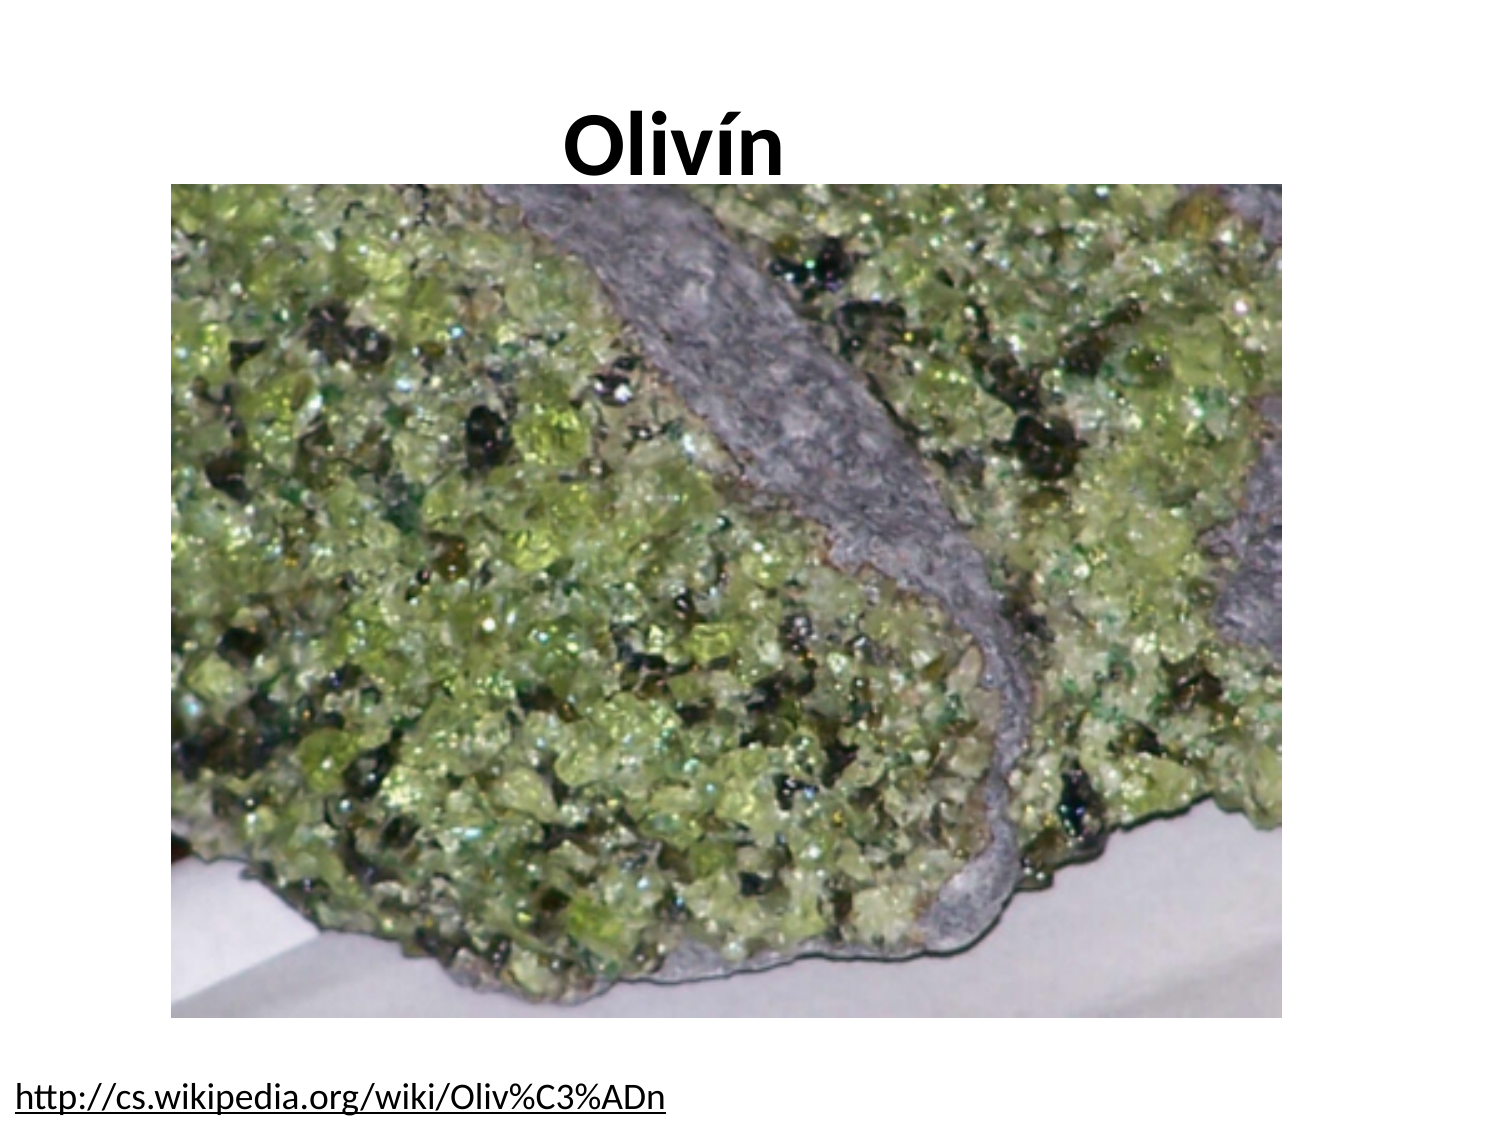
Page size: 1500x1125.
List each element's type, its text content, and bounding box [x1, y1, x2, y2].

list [170, 184, 1282, 1019]
text_box http://cs.wikipedia.org/wiki/Oliv%C3%ADn [0, 1064, 686, 1125]
title Olivín [0, 45, 1350, 233]
